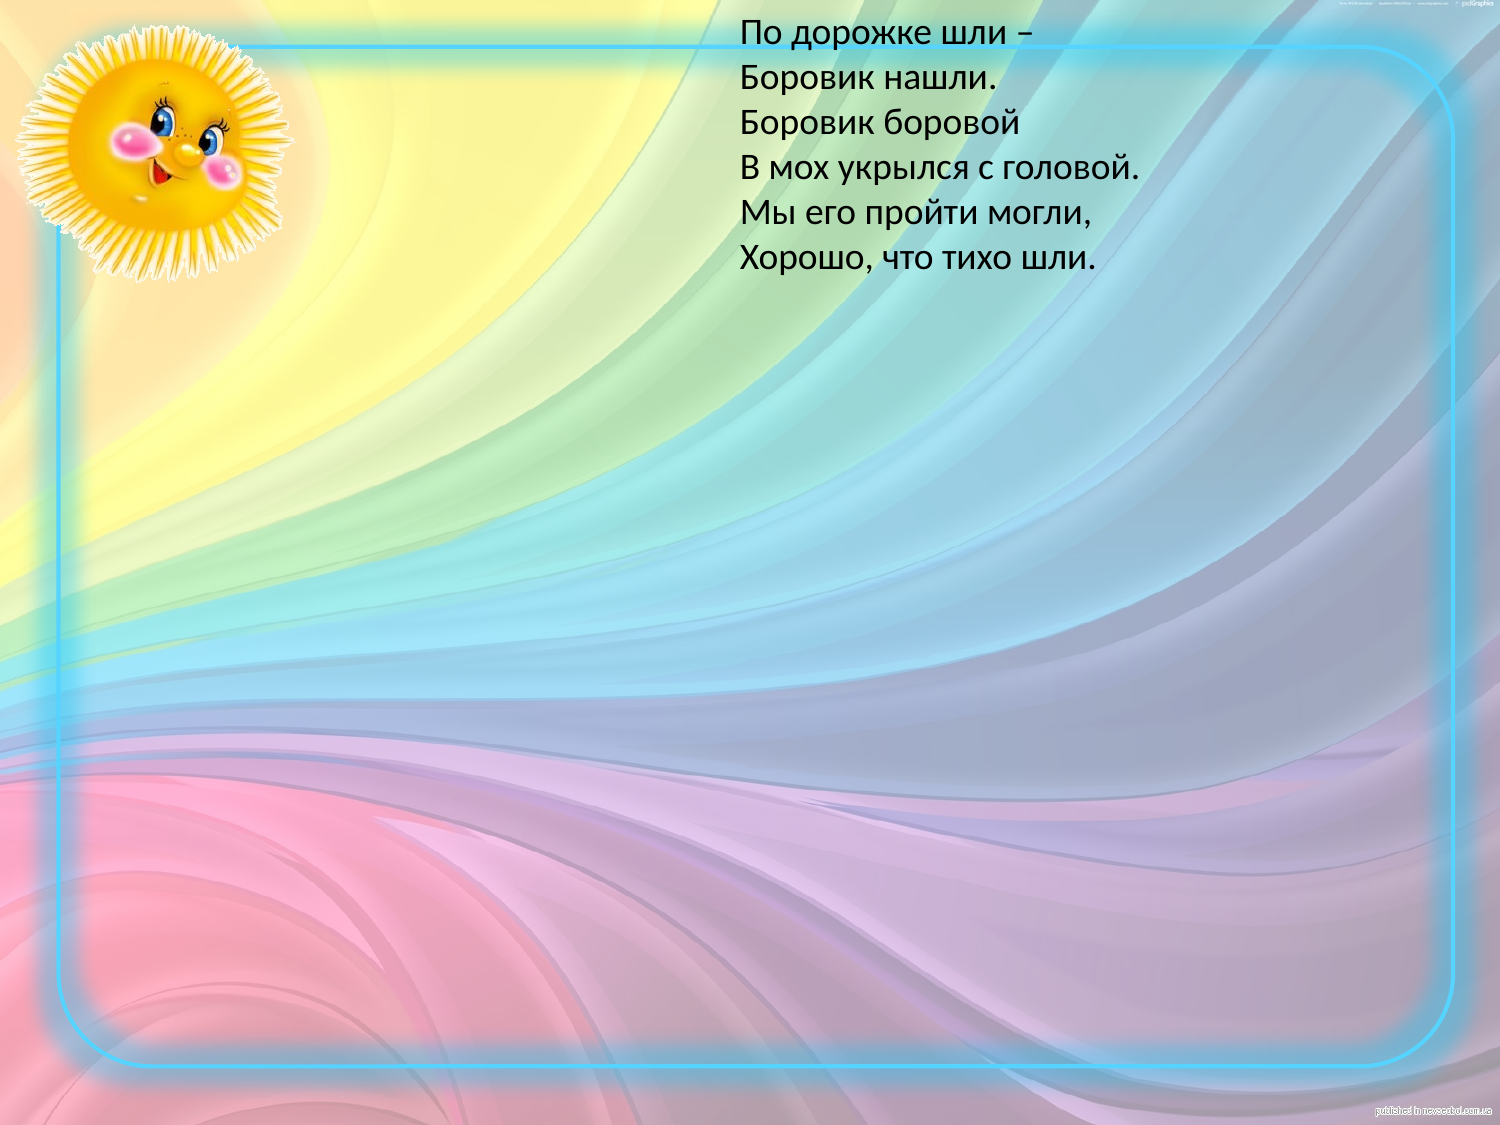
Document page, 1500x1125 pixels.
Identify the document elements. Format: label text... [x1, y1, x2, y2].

text_box По дорожке шли – Боровик нашли. Боровик боровой В мох укрылся с головой. Мы его пройти могли, Хорошо, что тихо шли. [725, 0, 1425, 285]
picture [11, 11, 340, 340]
